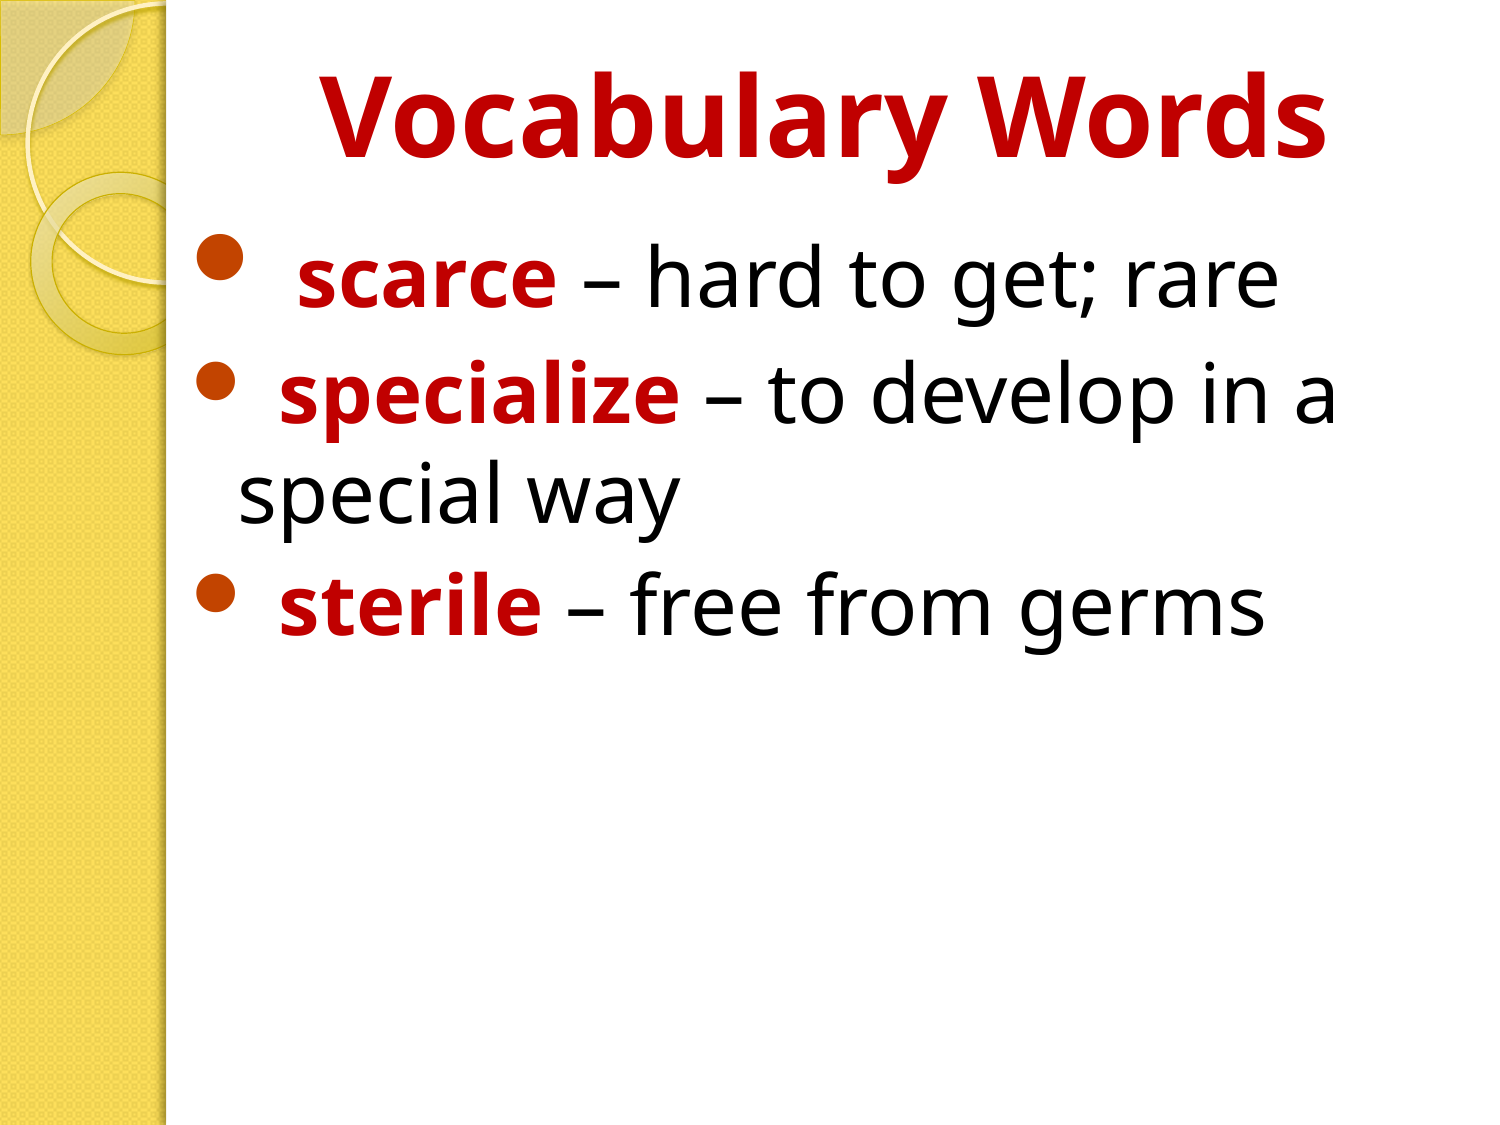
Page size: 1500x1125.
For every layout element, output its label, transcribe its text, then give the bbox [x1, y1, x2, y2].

list scarce – hard to get; rare specialize – to develop in a special way sterile – free from germs [162, 200, 1475, 950]
title Vocabulary Words [237, 24, 1413, 200]
